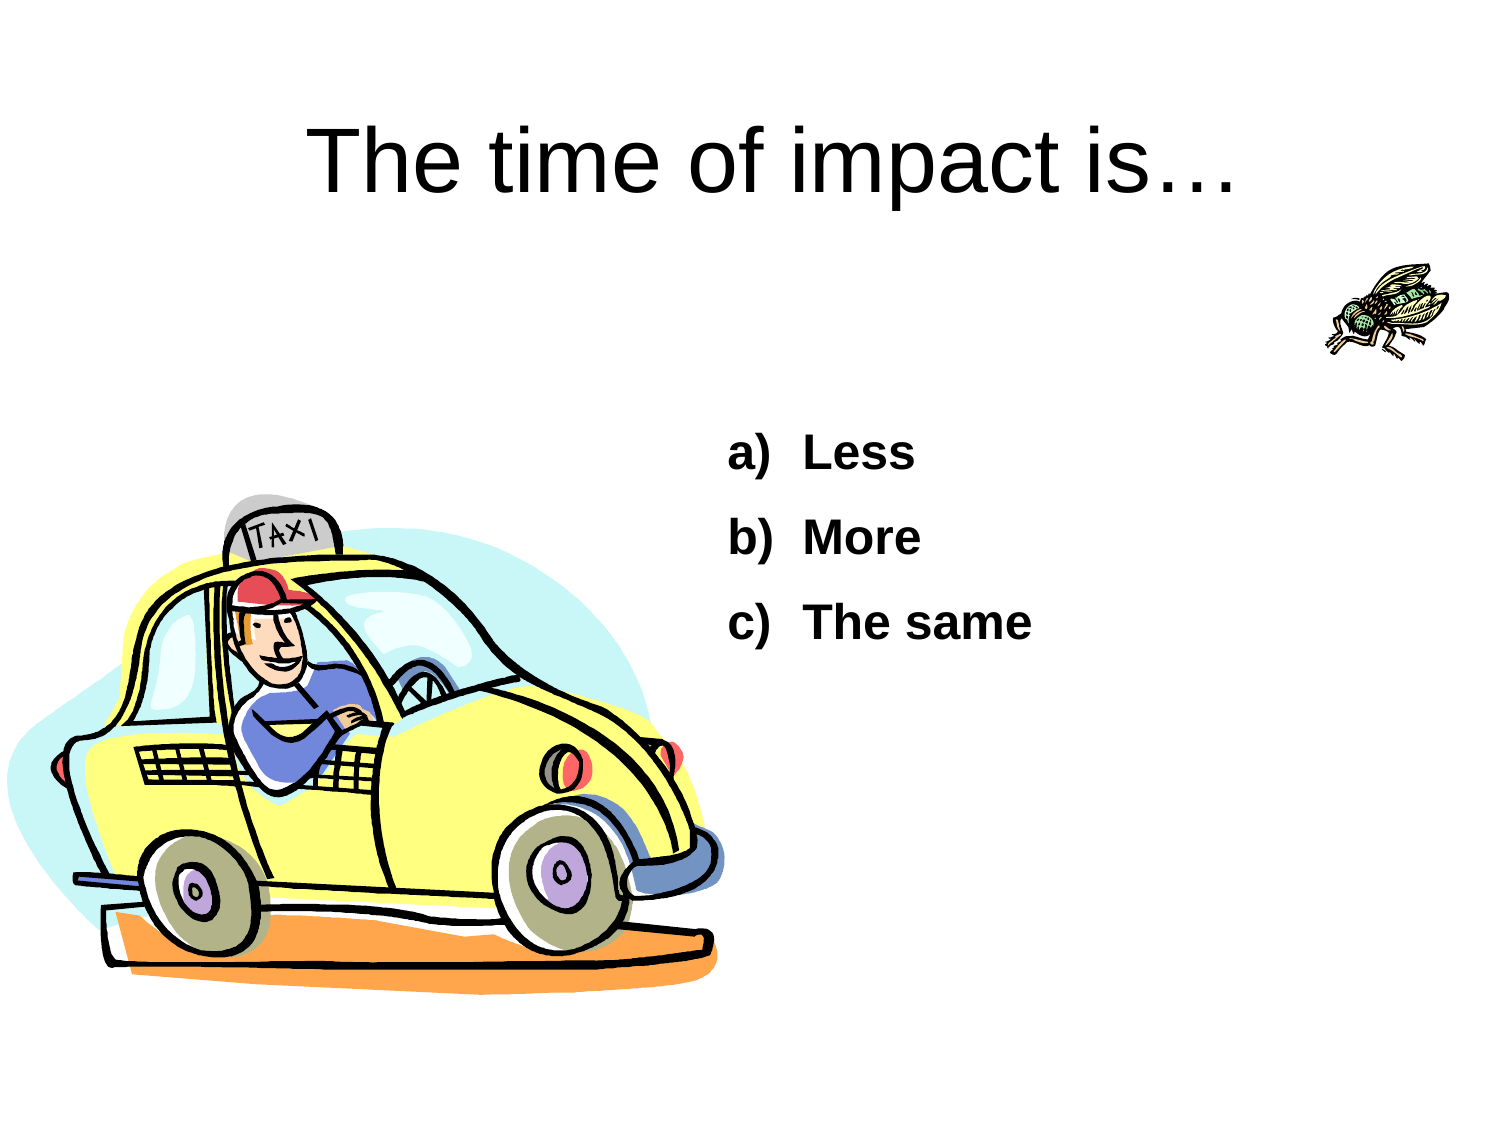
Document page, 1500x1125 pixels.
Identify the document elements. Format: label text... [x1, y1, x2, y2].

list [0, 487, 732, 1003]
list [1324, 262, 1451, 362]
text_box Less More The same [712, 412, 1200, 658]
text_box The time of impact is… [99, 62, 1450, 250]
